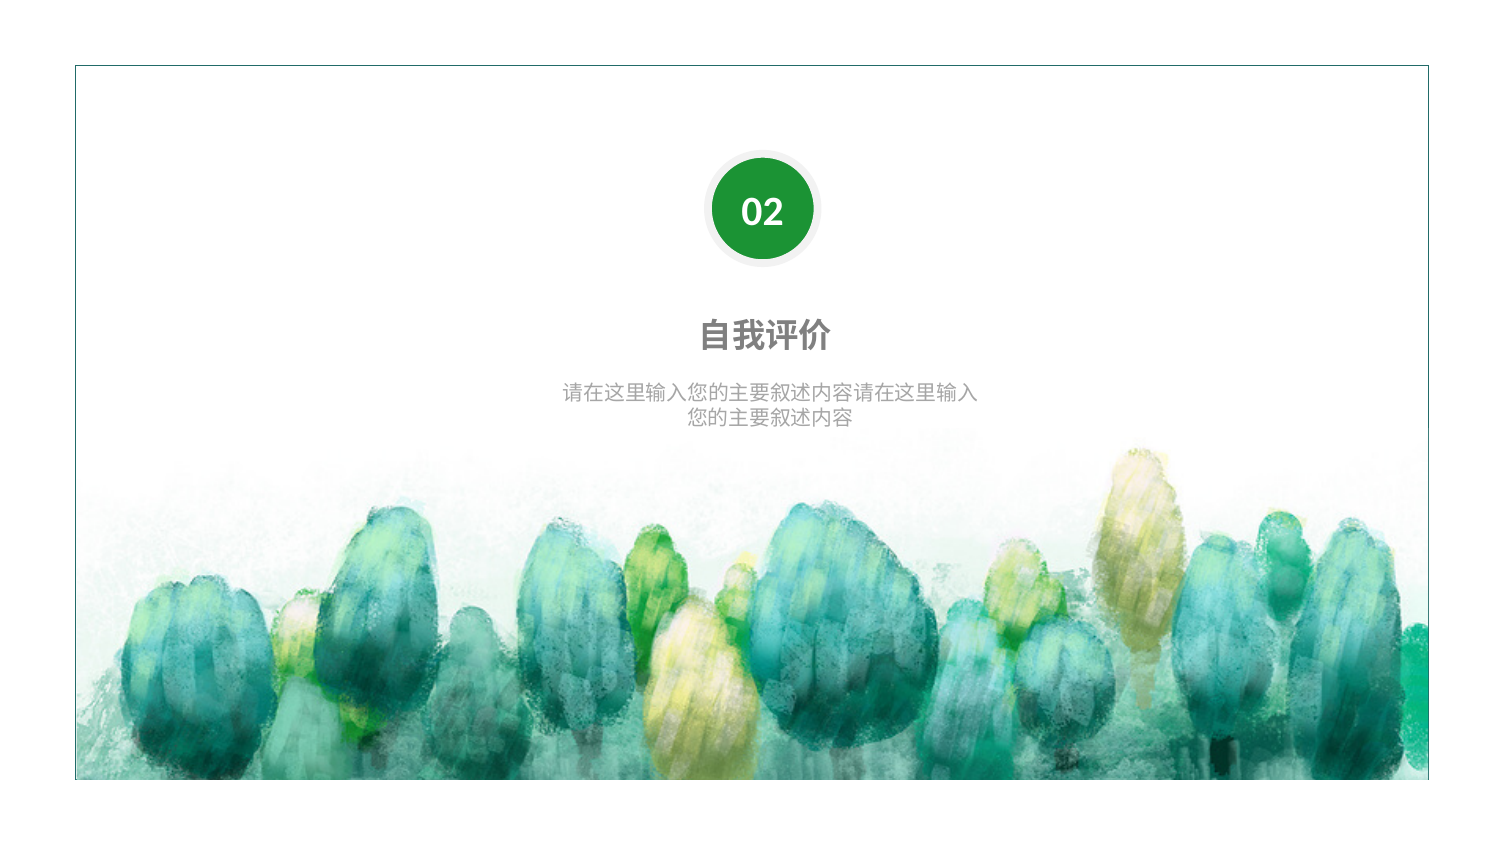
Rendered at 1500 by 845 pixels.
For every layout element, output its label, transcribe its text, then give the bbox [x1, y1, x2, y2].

text_box 02 [706, 152, 819, 265]
text_box 自我评价 [683, 307, 847, 362]
text_box 请在这里输入您的主要叙述内容请在这里输入您的主要叙述内容 [542, 372, 998, 428]
text_box [74, 64, 1429, 780]
picture [76, 428, 1429, 780]
